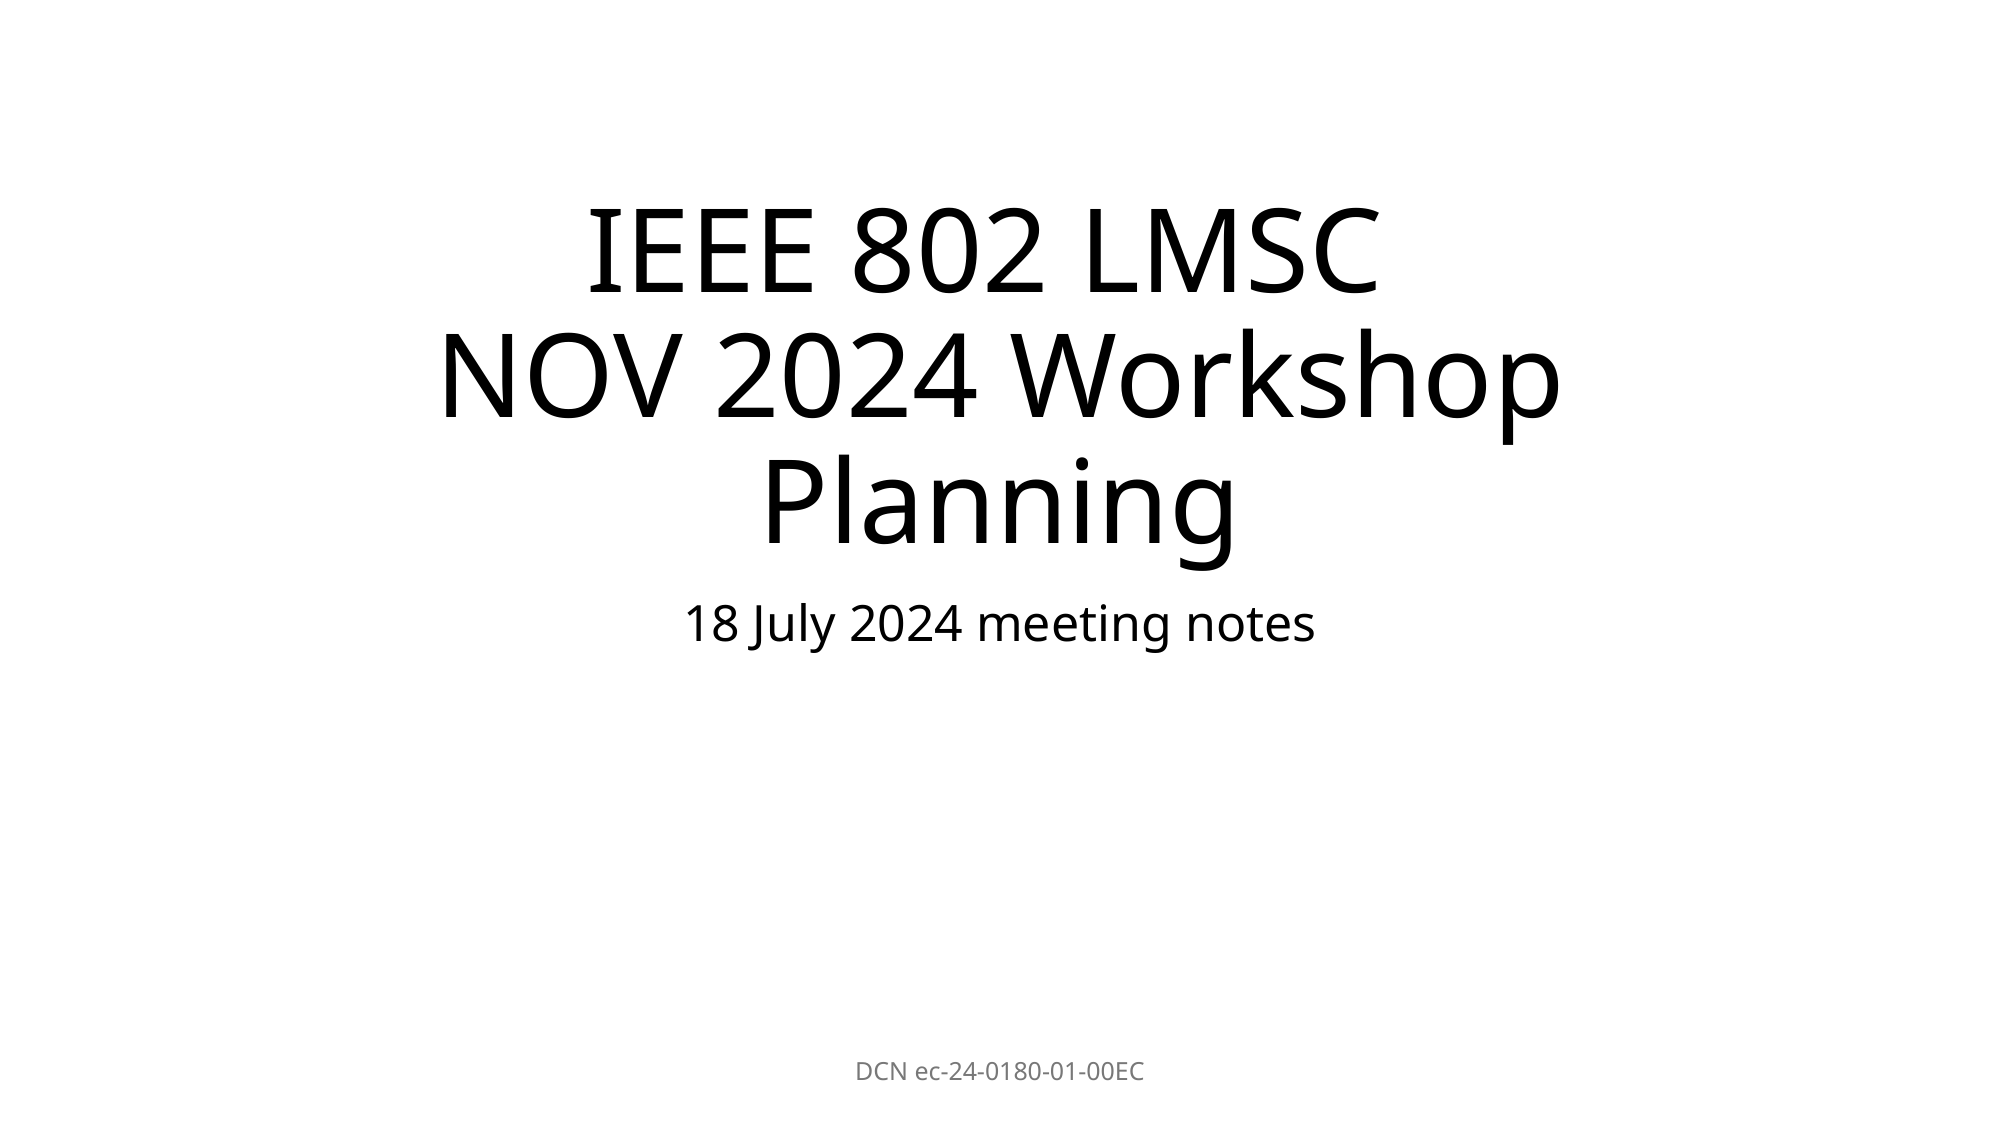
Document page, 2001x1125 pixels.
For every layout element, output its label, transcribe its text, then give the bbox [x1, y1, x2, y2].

title IEEE 802 LMSC NOV 2024 Workshop Planning [249, 184, 1750, 576]
subtitle 18 July 2024 meeting notes [249, 590, 1750, 863]
footer DCN ec-24-0180-01-00EC [662, 1042, 1338, 1103]
